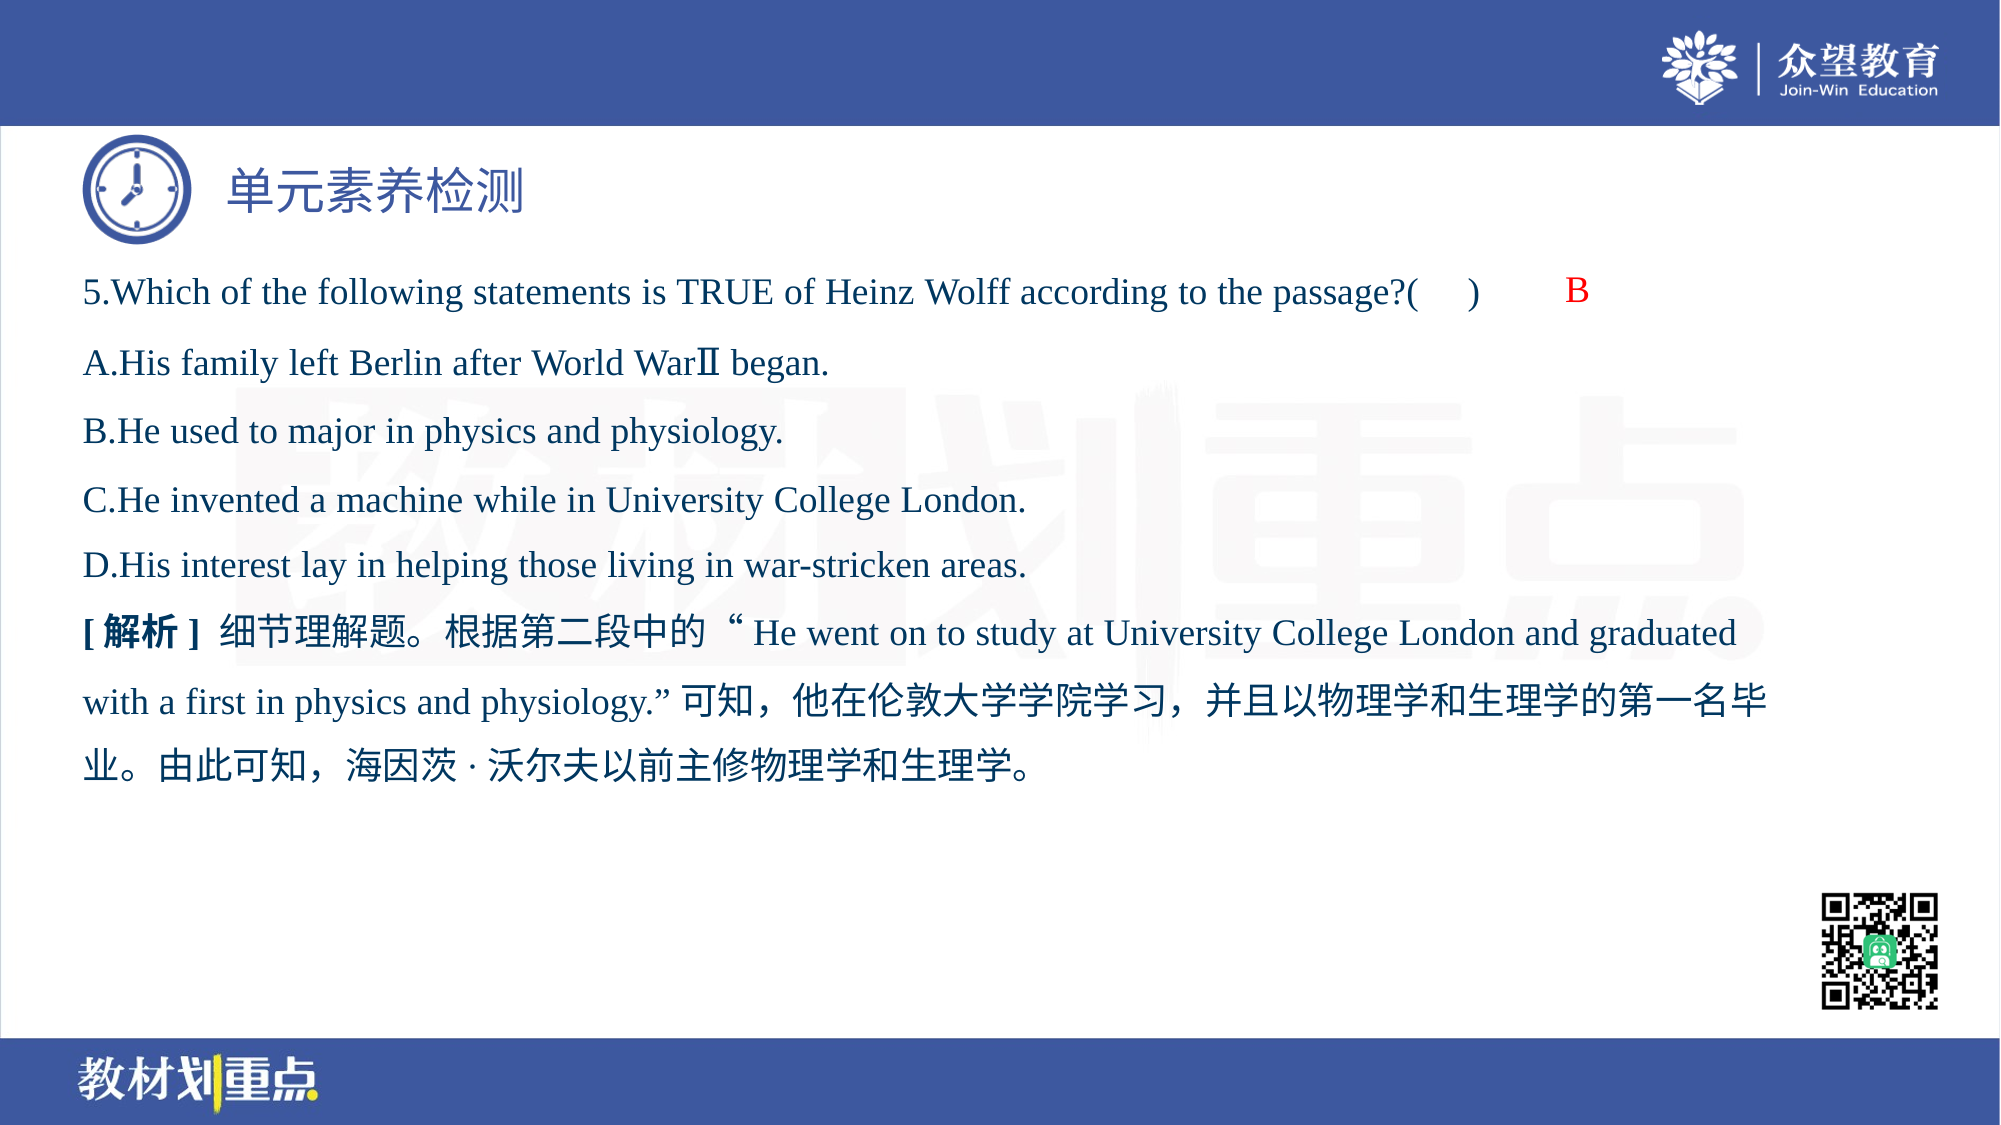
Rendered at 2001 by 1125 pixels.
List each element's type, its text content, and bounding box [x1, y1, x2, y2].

text_box B [1551, 245, 1604, 304]
text_box 5.Which of the following statements is TRUE of Heinz Wolff according to the passage?( ) [82, 247, 1817, 306]
picture [0, 0, 2000, 1125]
text_box [解析] 细节理解题。根据第二段中的“He went on to study at University College London and graduated with a first in physics and physiology.”可知，他在伦敦大学学院学习，并且以物理学和生理学的第一名毕 业。由此可知，海因茨·沃尔夫以前主修物理学和生理学。 [82, 584, 1817, 781]
text_box A.His family left Berlin after World WarⅡ began. B.He used to major in physics and physiology. C.He invented a machine while in University College London. D.His interest lay in helping those living in war-stricken areas. [82, 313, 1817, 578]
